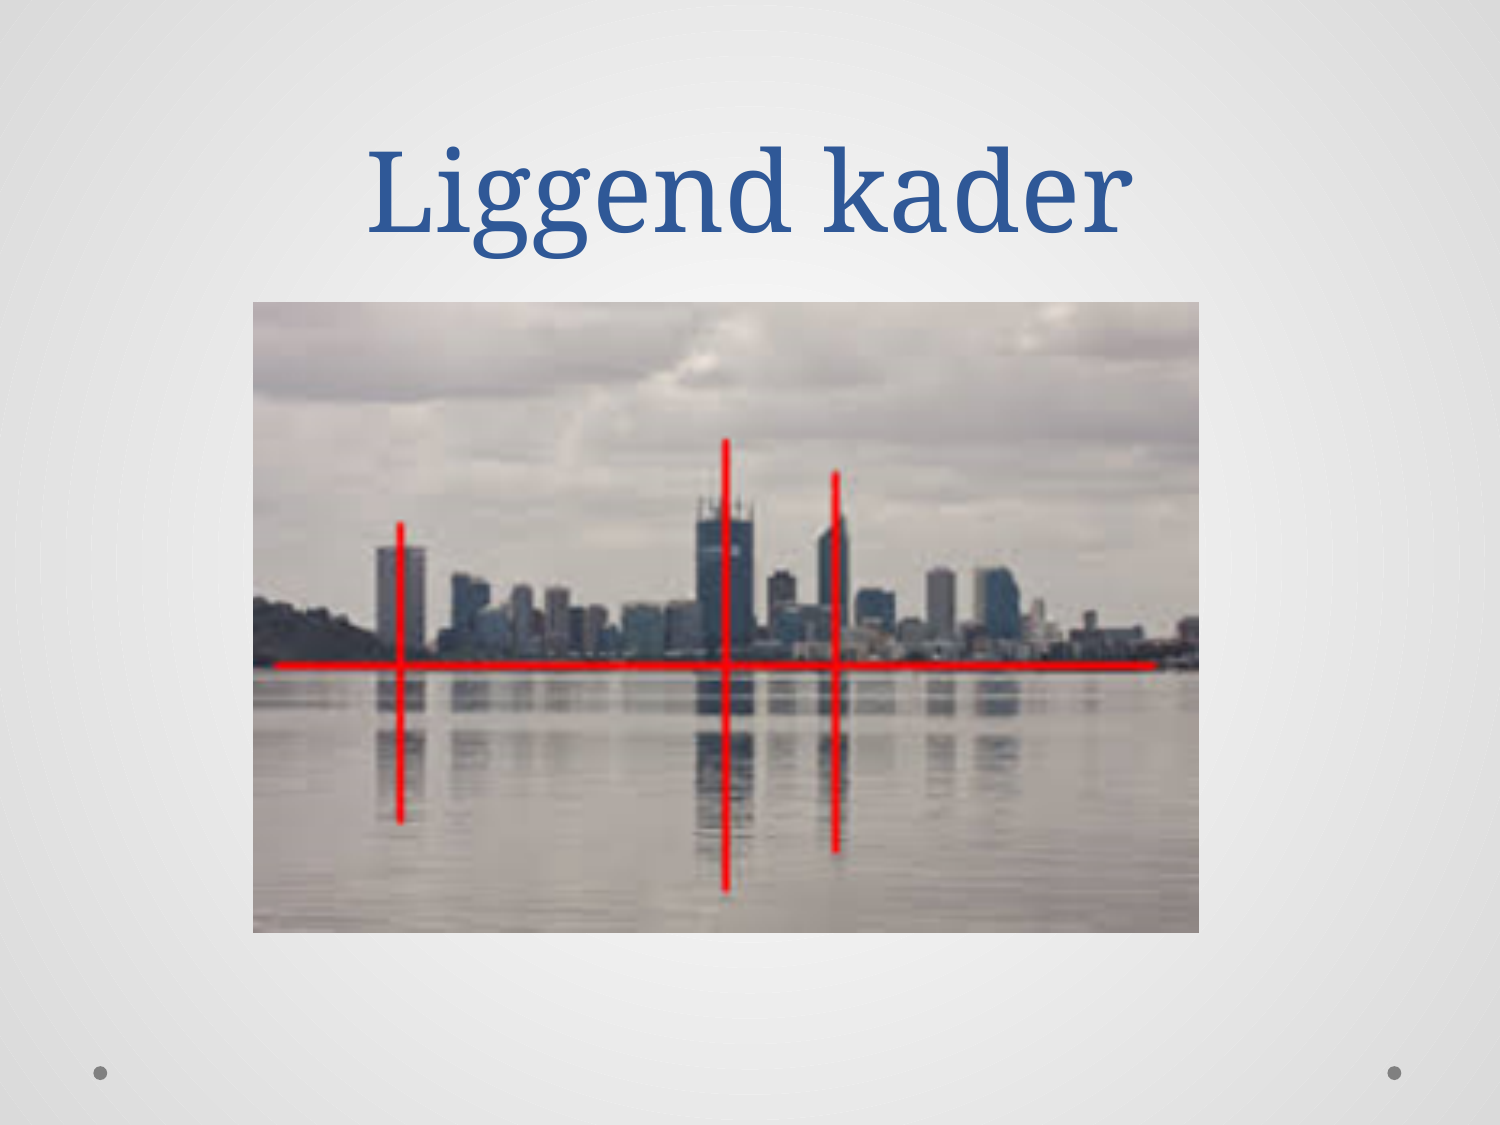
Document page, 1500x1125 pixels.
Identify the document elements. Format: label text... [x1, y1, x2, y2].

title Liggend kader [75, 0, 1425, 263]
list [253, 302, 1200, 934]
